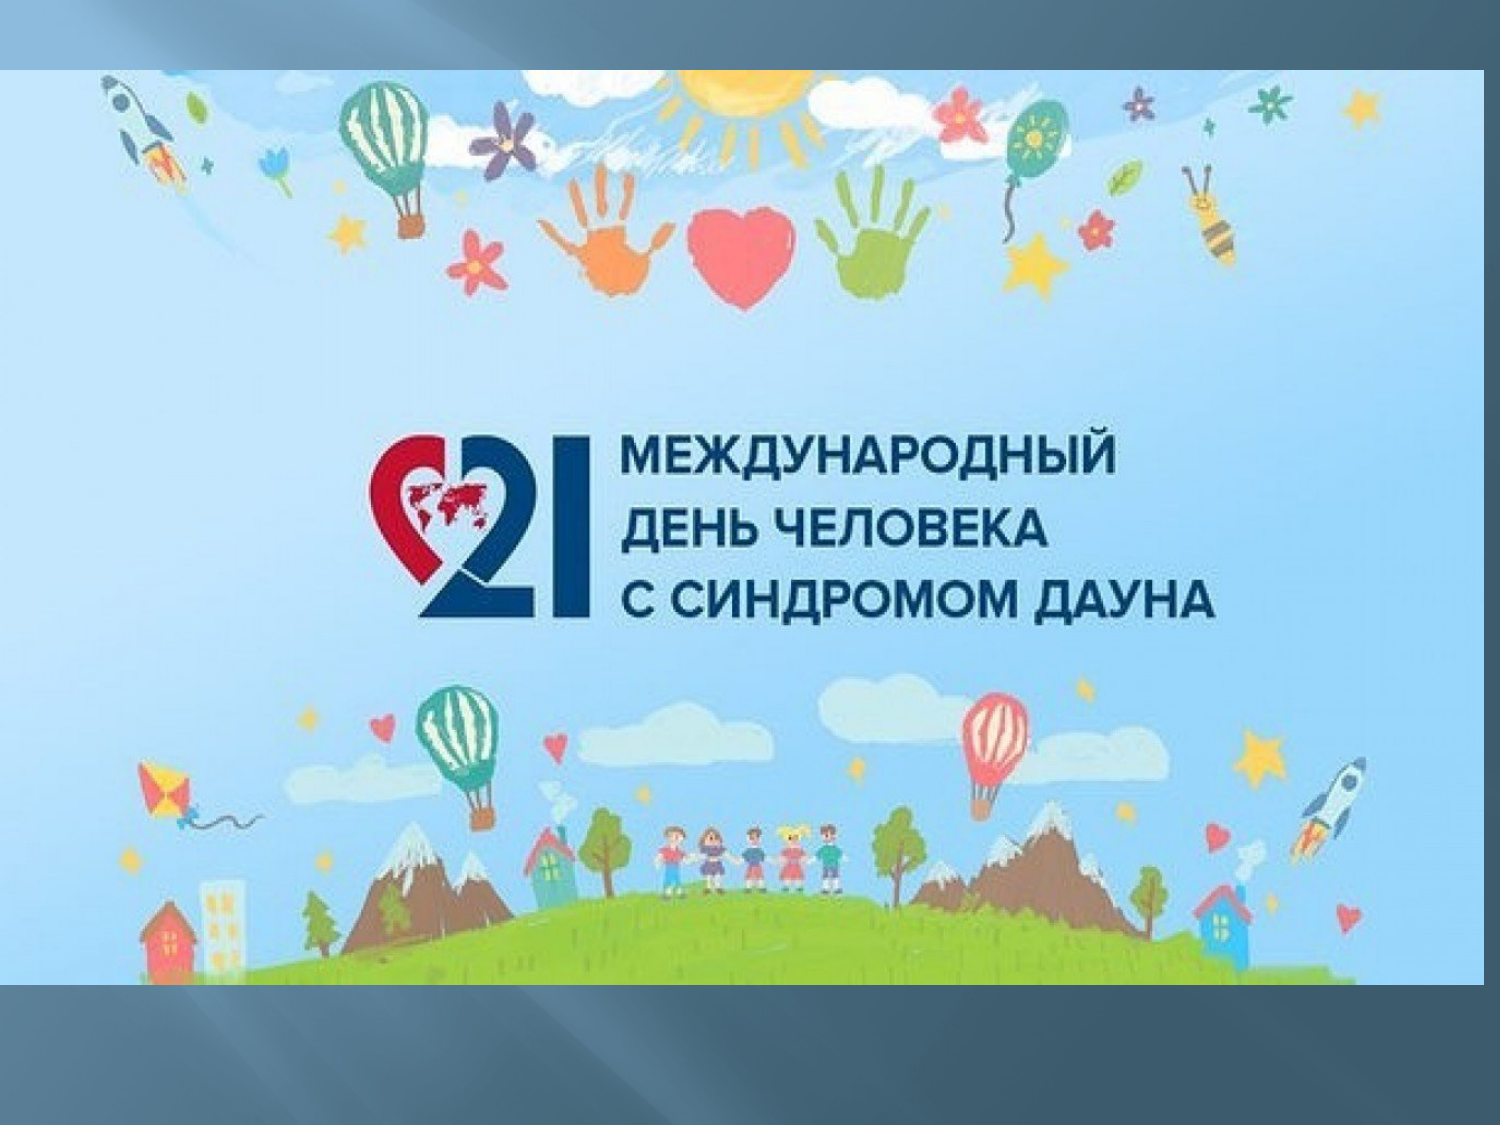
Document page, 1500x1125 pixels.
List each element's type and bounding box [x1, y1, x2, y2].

picture [0, 70, 1484, 985]
